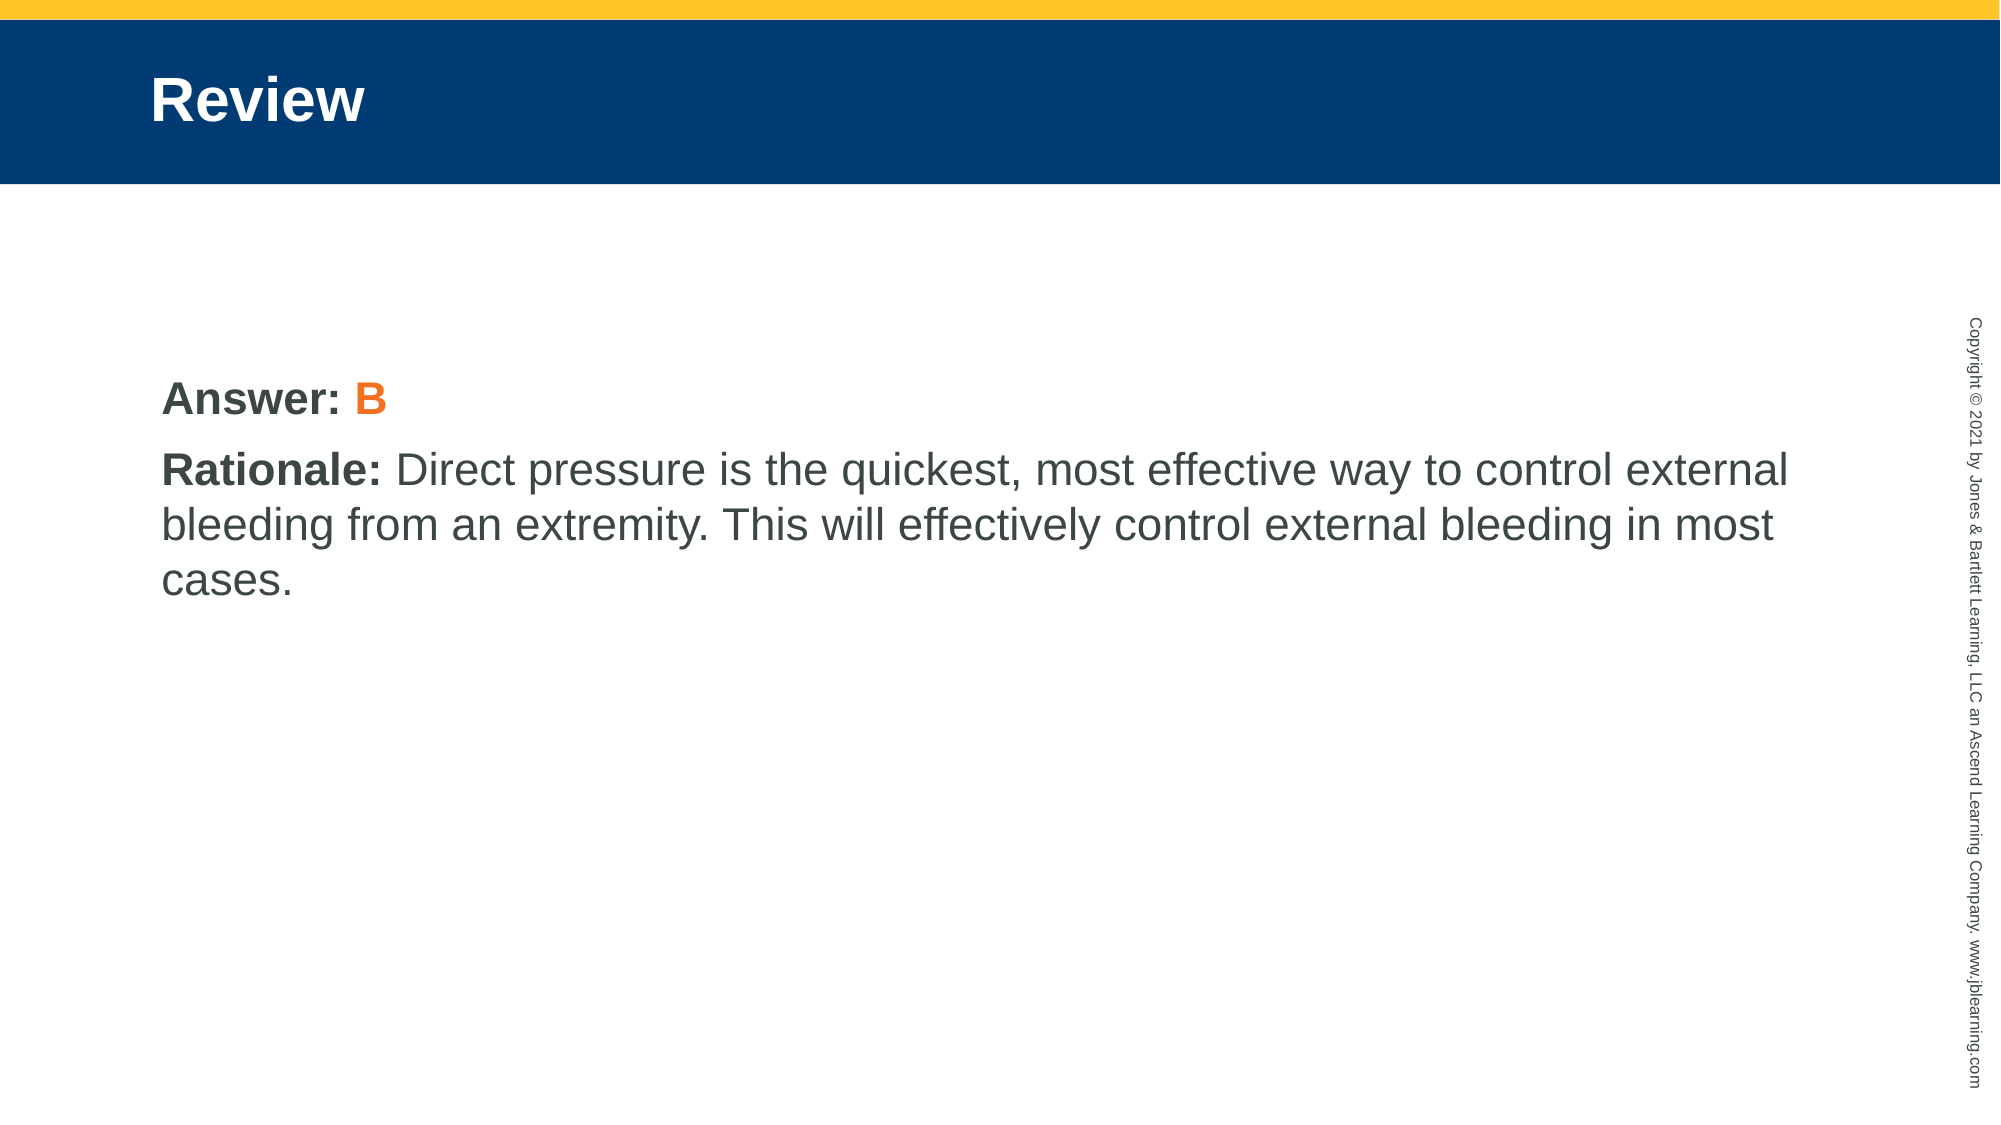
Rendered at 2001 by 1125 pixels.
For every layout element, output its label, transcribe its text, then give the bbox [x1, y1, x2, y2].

title Review [0, 19, 2000, 185]
list Answer: B Rationale: Direct pressure is the quickest, most effective way to control external bleeding from an extremity. This will effectively control external bleeding in most cases. [146, 361, 1859, 1016]
